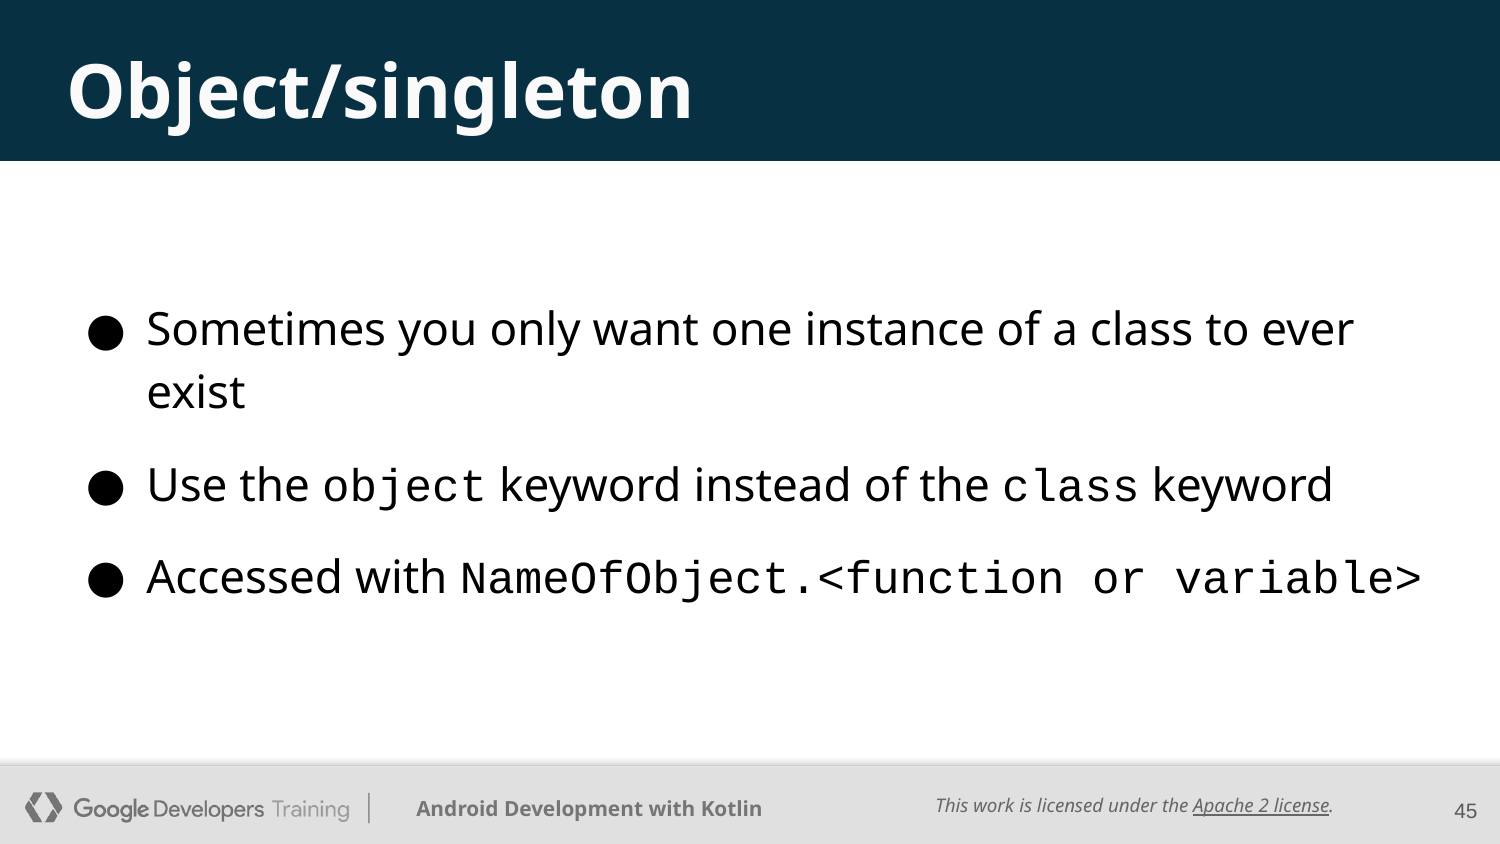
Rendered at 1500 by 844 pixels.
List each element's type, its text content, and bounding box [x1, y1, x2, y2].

slide_number ‹#› [1402, 777, 1493, 842]
picture [0, 161, 1500, 844]
list Sometimes you only want one instance of a class to ever exist Use the object keyword instead of the class keyword Accessed with NameOfObject.<function or variable> [56, 276, 1449, 561]
title Object/singleton [51, 28, 1449, 122]
